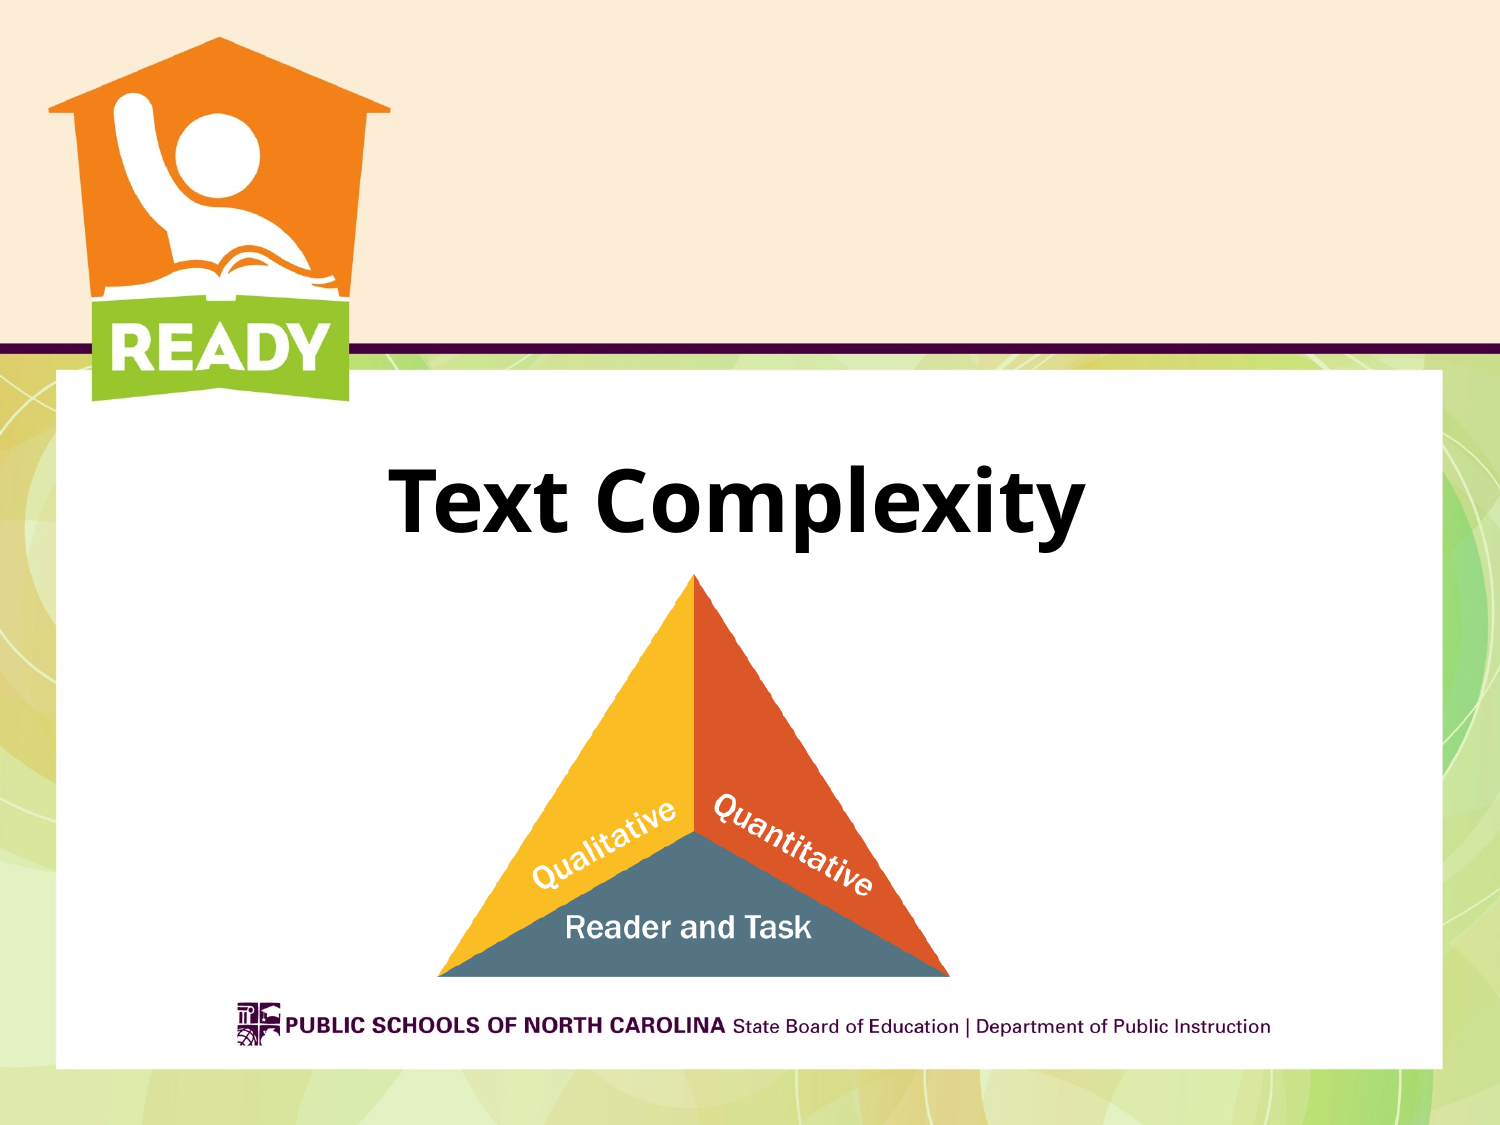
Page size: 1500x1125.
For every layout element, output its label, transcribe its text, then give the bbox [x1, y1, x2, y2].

picture [0, 0, 1500, 1125]
title Text Complexity [49, 437, 1426, 626]
